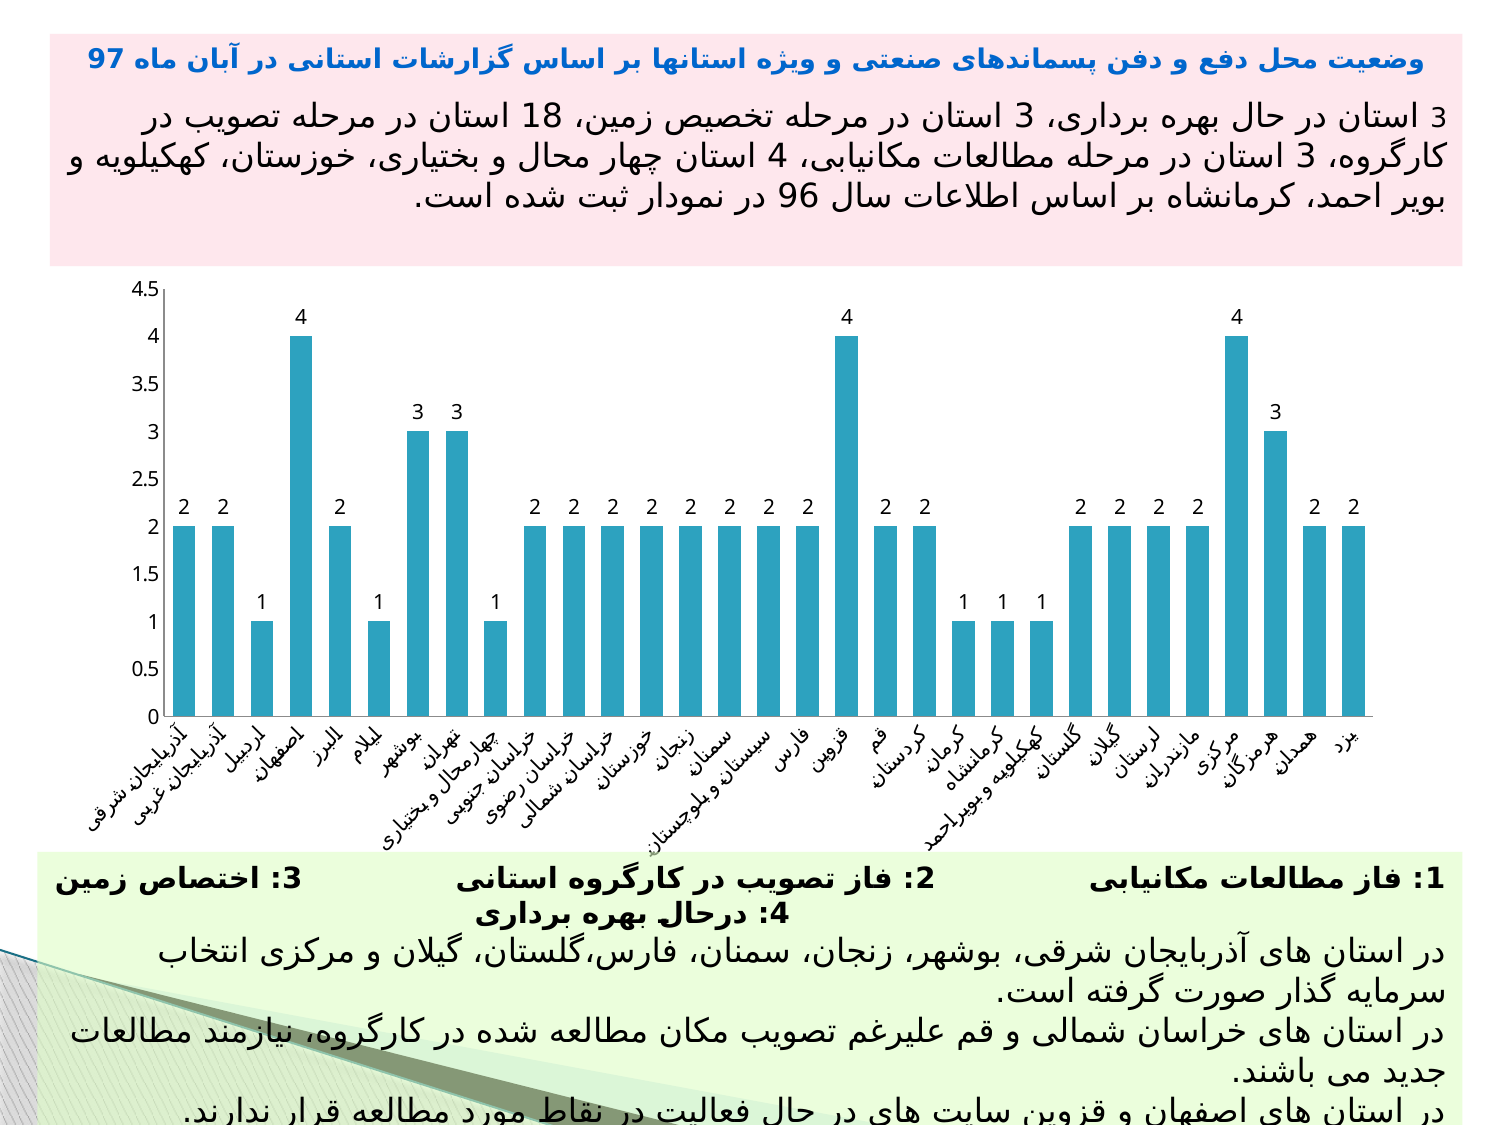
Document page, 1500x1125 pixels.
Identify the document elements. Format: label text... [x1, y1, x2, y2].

text_box وضعیت محل دفع و دفن پسماندهای صنعتی و ویژه استانها بر اساس گزارشات استانی در آبان ماه 97 3 استان در حال بهره برداری، 3 استان در مرحله تخصیص زمین، 18 استان در مرحله تصویب در کارگروه، 3 استان در مرحله مطالعات مکانیابی، 4 استان چهار محال و بختیاری، خوزستان، کهکیلویه و بویر احمد، کرمانشاه بر اساس اطلاعات سال 96 در نمودار ثبت شده است. [49, 33, 1463, 267]
chart [49, 262, 1401, 876]
text_box 1: فاز مطالعات مکانیابی 2: فاز تصویب در کارگروه استانی 3: اختصاص زمین 4: درحال بهره برداری در استان های آذربایجان شرقی، بوشهر، زنجان، سمنان، فارس،گلستان، گیلان و مرکزی انتخاب سرمایه گذار صورت گرفته است. در استان های خراسان شمالی و قم علیرغم تصویب مکان مطالعه شده در کارگروه، نیازمند مطالعات جدید می باشند. در استان های اصفهان و قزوین سایت های در حال فعالیت در نقاط مورد مطالعه قرار ندارند. [37, 851, 1463, 1125]
